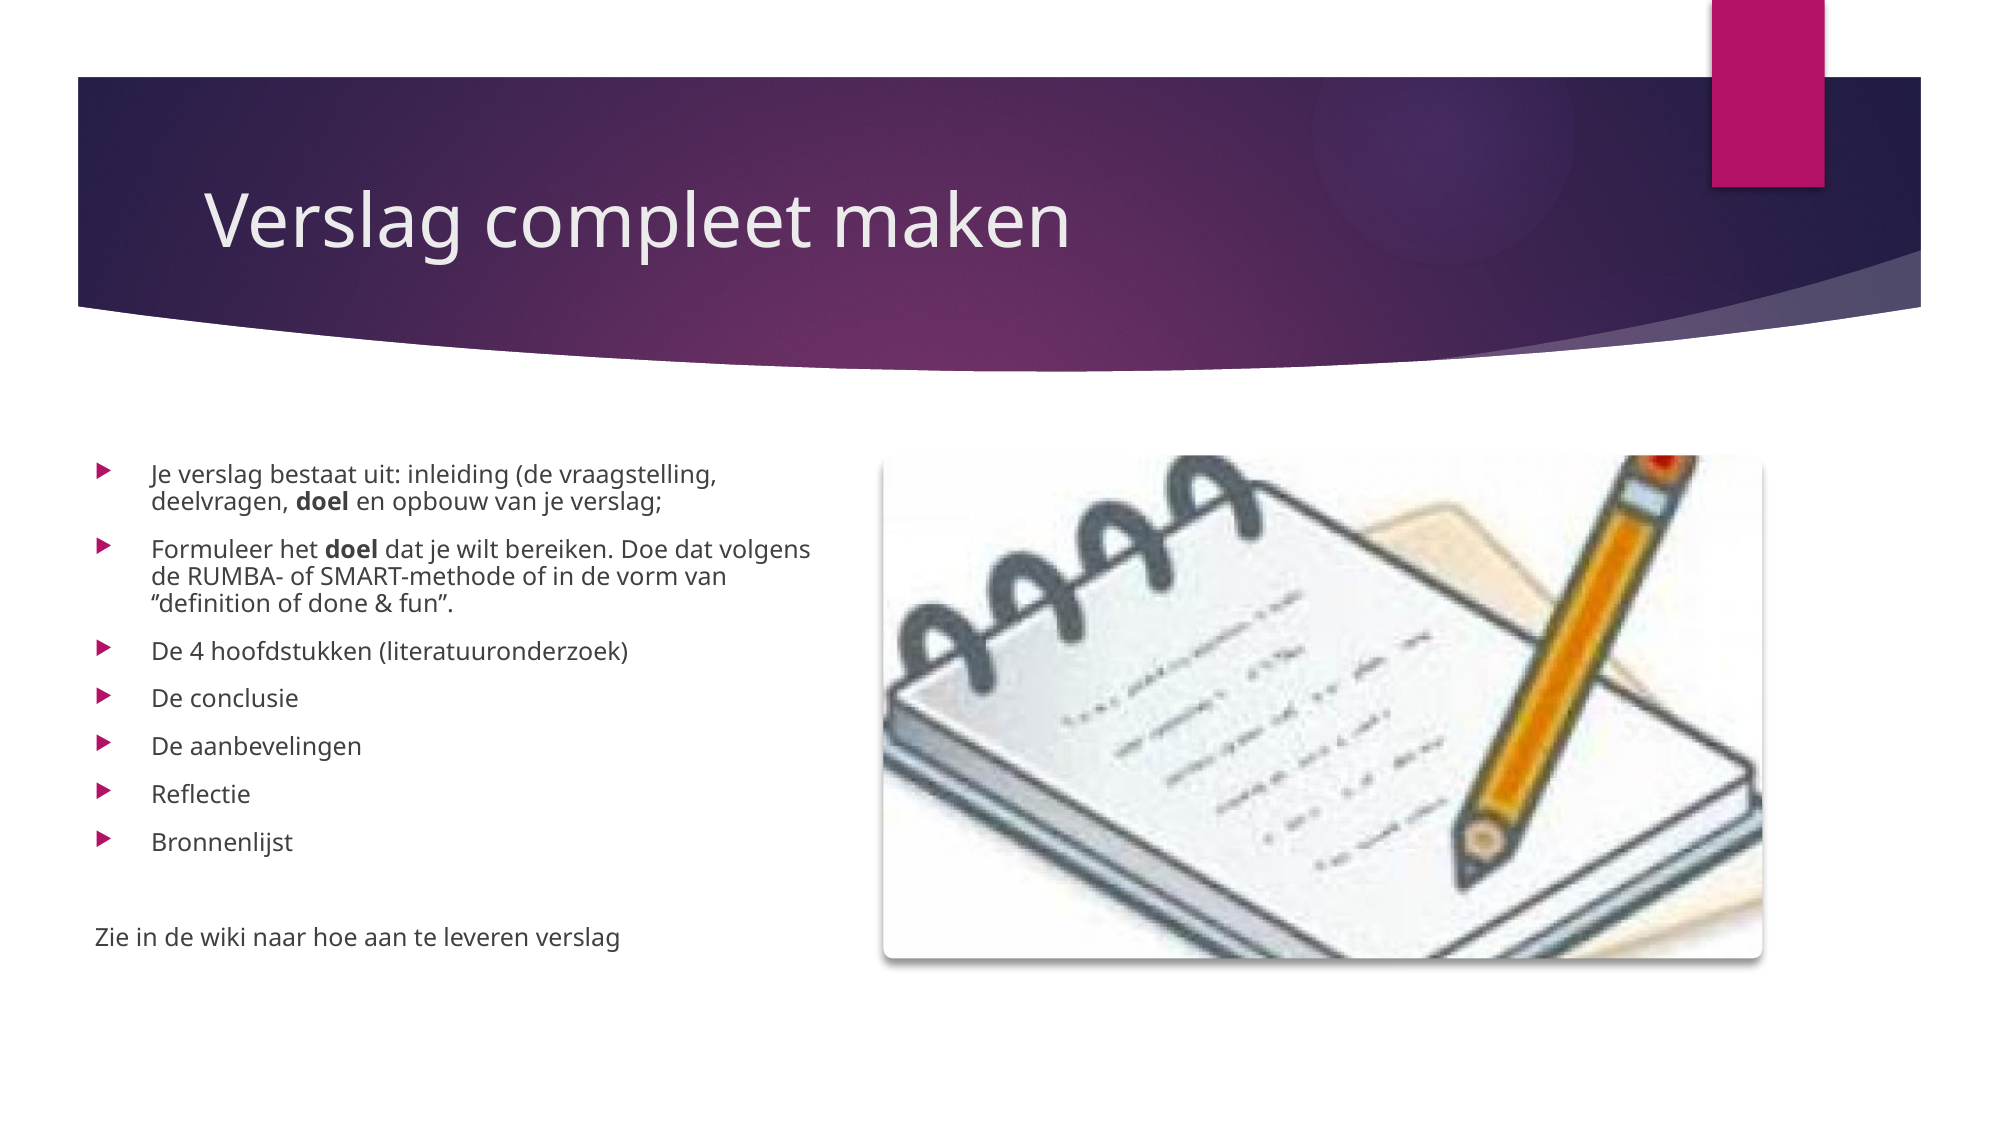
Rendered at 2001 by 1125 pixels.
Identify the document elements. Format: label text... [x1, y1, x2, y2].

picture [883, 455, 1763, 959]
list Je verslag bestaat uit: inleiding (de vraagstelling, deelvragen, doel en opbouw van je verslag; Formuleer het doel dat je wilt bereiken. Doe dat volgens de RUMBA- of SMART-methode of in de vorm van ‘’definition of done & fun’’. De 4 hoofdstukken (literatuuronderzoek) De conclusie De aanbevelingen Reflectie Bronnenlijst Zie in de wiki naar hoe aan te leveren verslag [79, 427, 859, 988]
title Verslag compleet maken [189, 159, 1627, 276]
